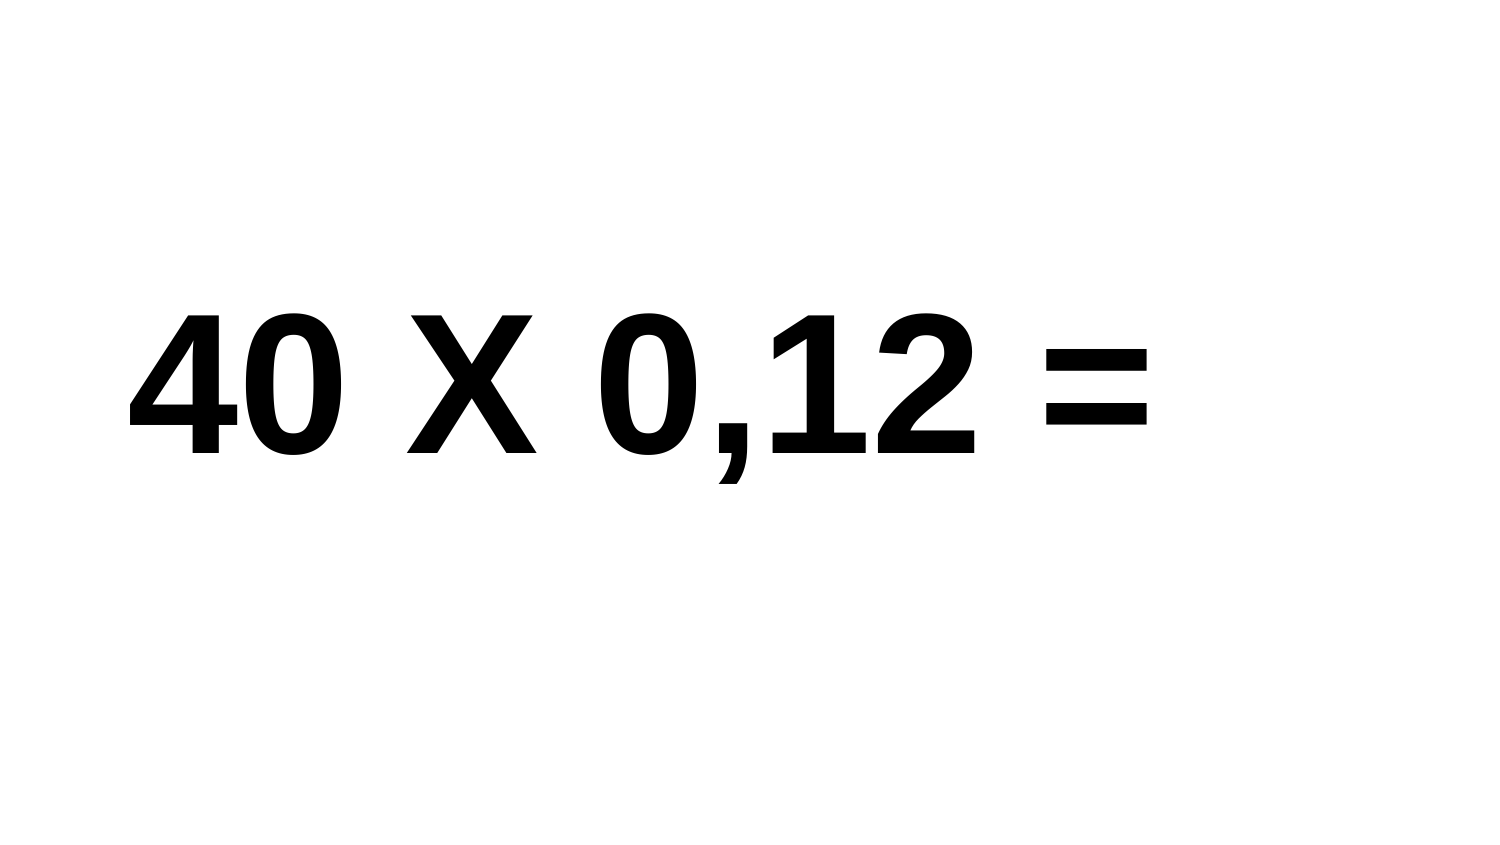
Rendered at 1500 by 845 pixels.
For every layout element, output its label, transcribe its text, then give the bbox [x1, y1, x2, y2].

text_box 40 X 0,12 = [112, 318, 1388, 509]
